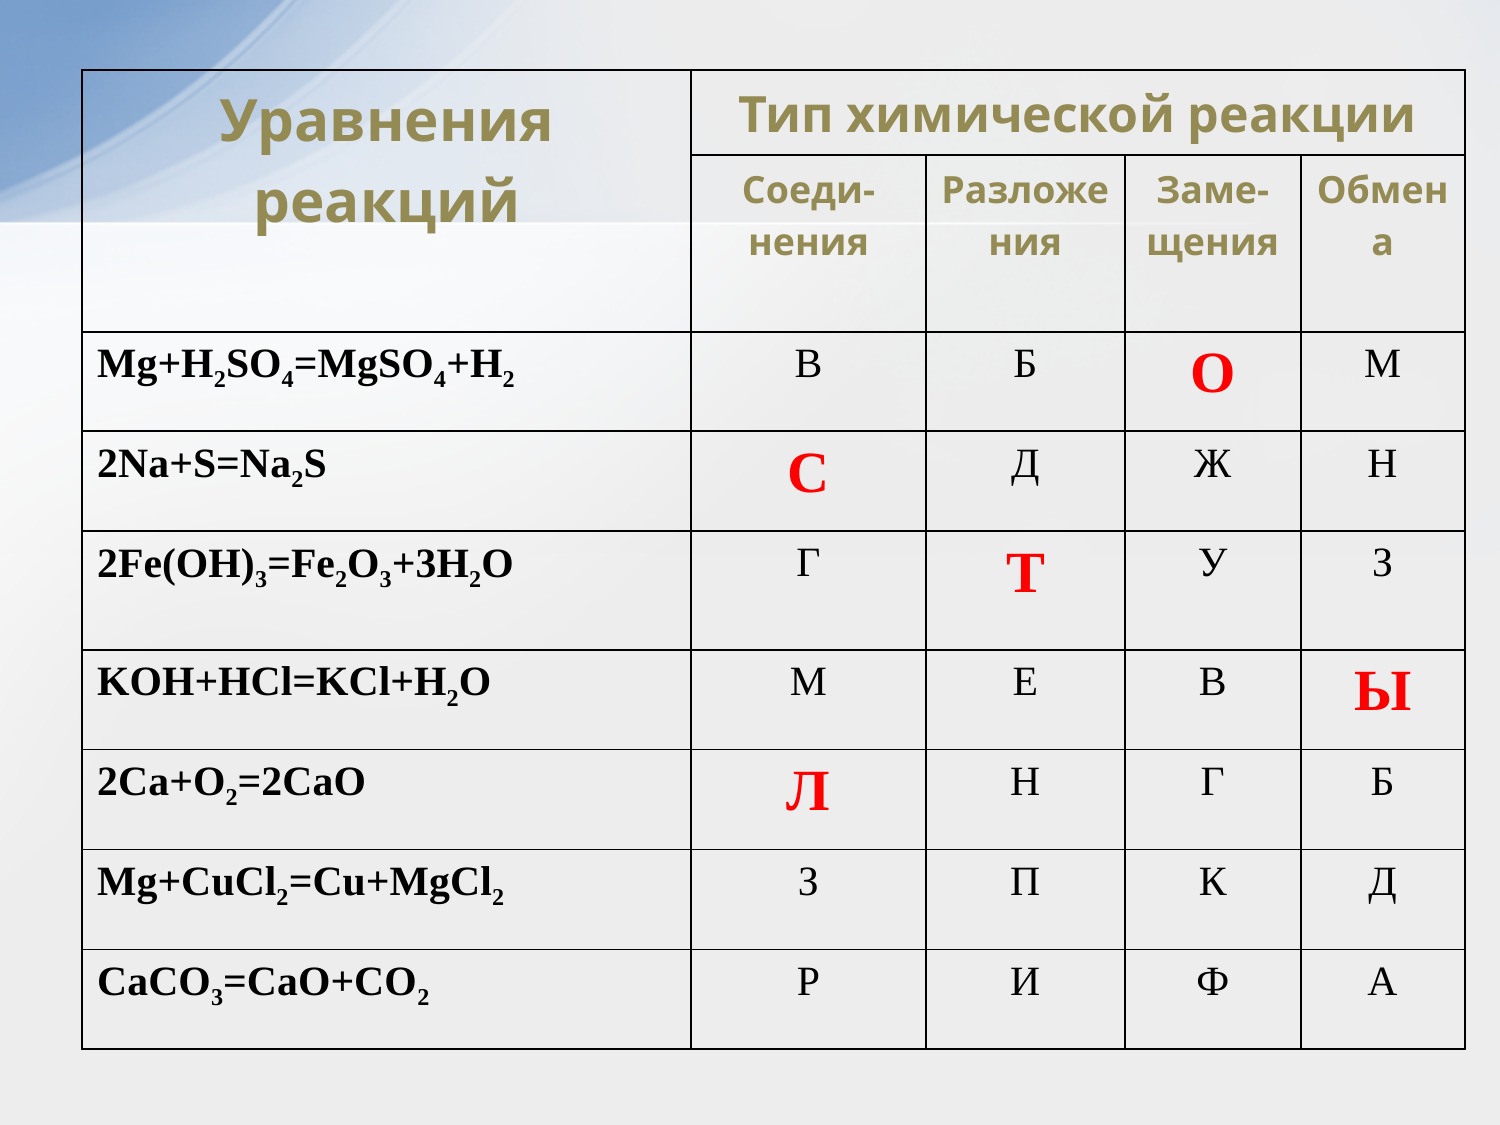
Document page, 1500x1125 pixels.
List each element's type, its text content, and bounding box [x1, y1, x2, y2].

table_cell Д [927, 432, 1124, 530]
table_cell Г [1126, 750, 1300, 849]
table_cell Ф [1126, 950, 1300, 1048]
table_cell Разложения [927, 156, 1124, 331]
table_cell Обмена [1302, 156, 1464, 331]
table_cell П [927, 850, 1124, 949]
table_cell З [1302, 532, 1464, 649]
table_cell И [927, 950, 1124, 1048]
table_cell Л [692, 750, 925, 849]
table_cell Н [927, 750, 1124, 849]
table_cell Д [1302, 850, 1464, 949]
table_cell В [1126, 651, 1300, 749]
table_cell З [692, 850, 925, 949]
table_cell Б [927, 333, 1124, 430]
table_cell Б [1302, 750, 1464, 849]
table_cell У [1126, 532, 1300, 649]
table_cell Соеди-нения [692, 156, 925, 331]
table_cell Заме-щения [1126, 156, 1300, 331]
table_cell 2Na+S=Na2S [83, 432, 690, 530]
table_cell Ы [1302, 651, 1464, 749]
table_cell Т [927, 532, 1124, 649]
table_cell Г [692, 532, 925, 649]
table_cell К [1126, 850, 1300, 949]
table_cell О [1126, 333, 1300, 430]
table_header Уравнения реакций [83, 71, 690, 331]
table_cell KOH+HCl=KCl+H2O [83, 651, 690, 749]
table_cell Ж [1126, 432, 1300, 530]
table_cell Mg+H2SO4=MgSO4+H2 [83, 333, 690, 430]
table_cell С [692, 432, 925, 530]
table_cell А [1302, 950, 1464, 1048]
table_cell Е [927, 651, 1124, 749]
table_cell Р [692, 950, 925, 1048]
table_header Тип химической реакции [692, 71, 1464, 154]
table_cell В [692, 333, 925, 430]
picture [0, 0, 1500, 1125]
table_cell CaCO3=CaO+CO2 [83, 950, 690, 1048]
table_cell 2Fe(OH)3=Fe2O3+3H2O [83, 532, 690, 649]
table_cell Mg+CuCl2=Cu+MgCl2 [83, 850, 690, 949]
table_cell М [692, 651, 925, 749]
table_cell Н [1302, 432, 1464, 530]
table_cell М [1302, 333, 1464, 430]
table_cell 2Сa+O2=2CaO [83, 750, 690, 849]
